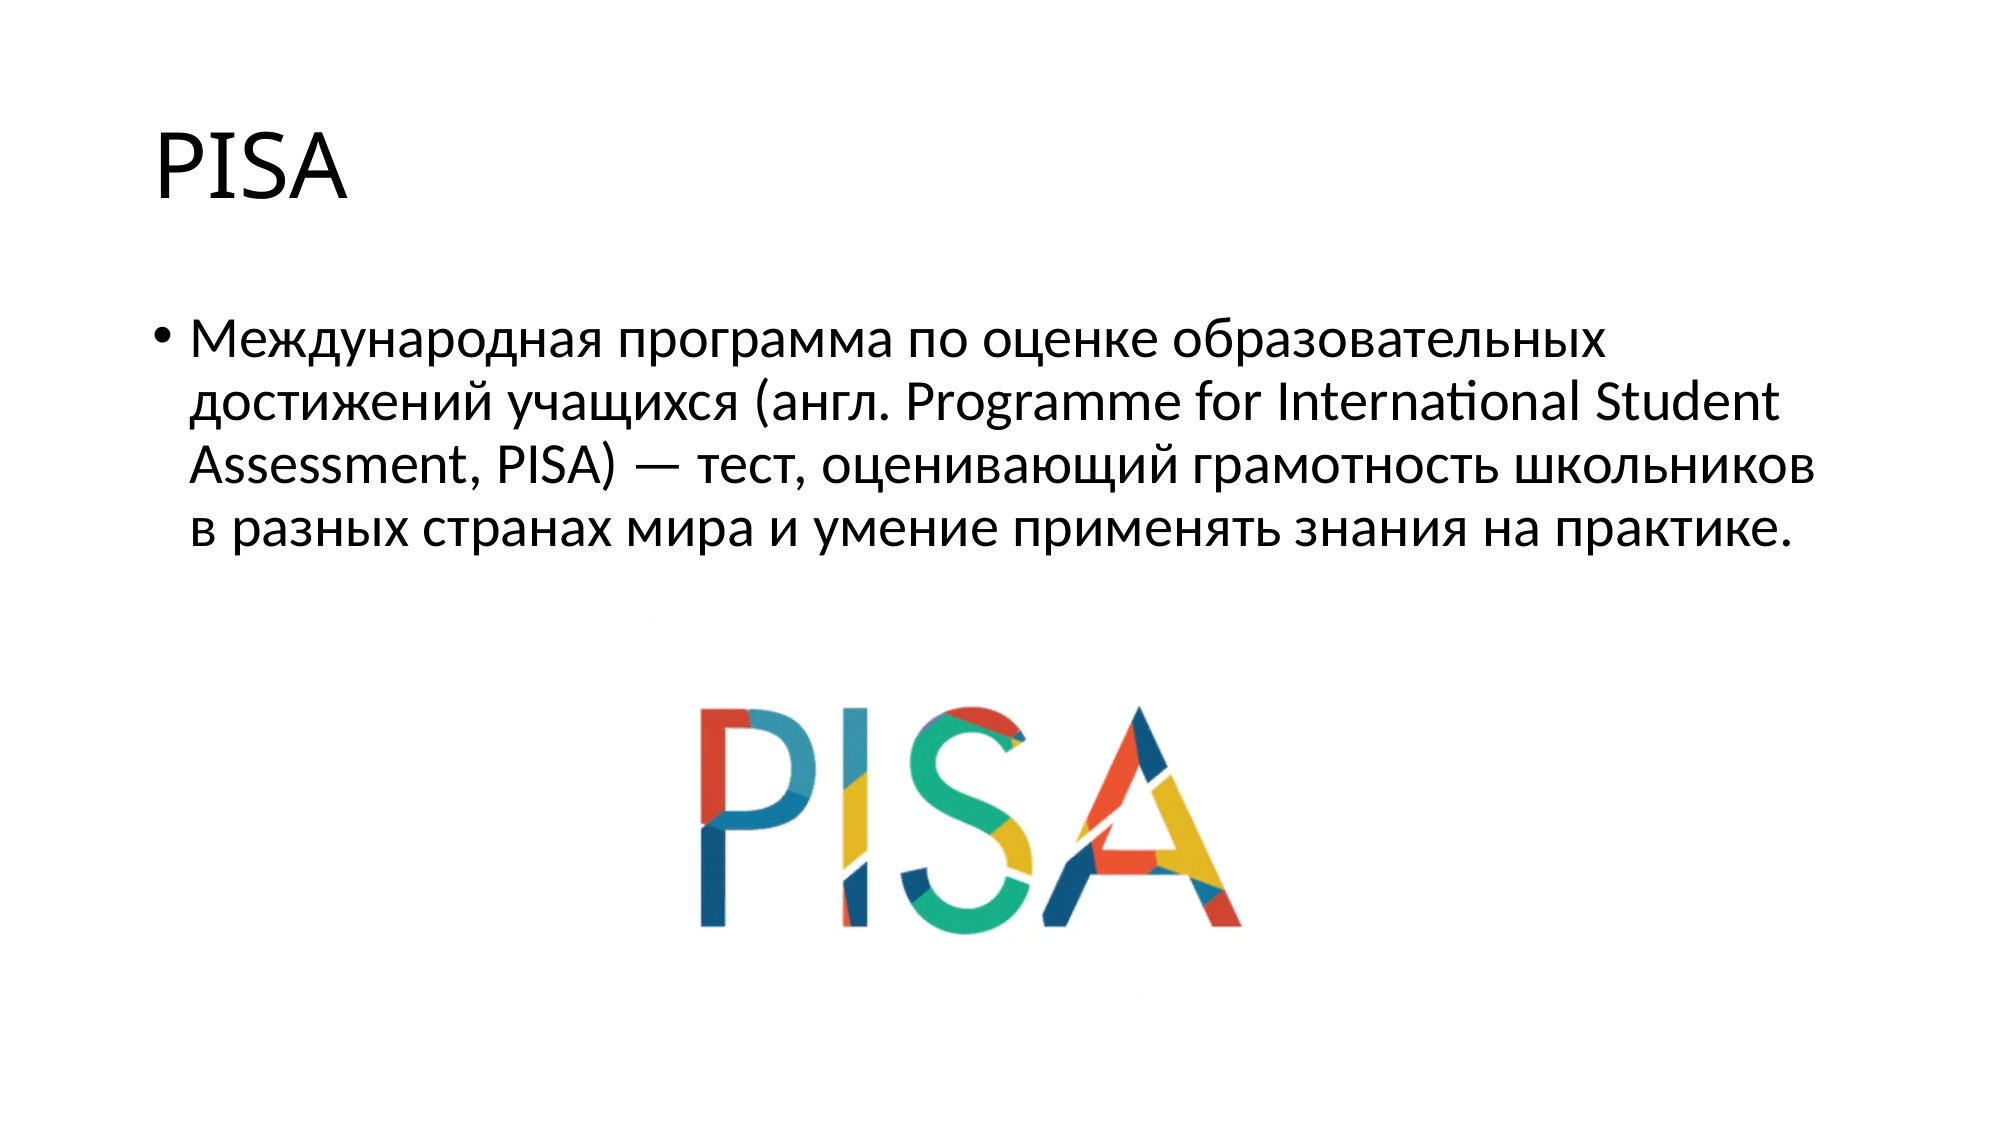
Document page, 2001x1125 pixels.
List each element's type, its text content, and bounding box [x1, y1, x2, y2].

list Международная программа по оценке образовательных достижений учащихся (англ. Programme for International Student Assessment, PISA) — тест, оценивающий грамотность школьников в разных странах мира и умение применять знания на практике. [137, 299, 1863, 1014]
title PISA [137, 59, 1863, 278]
picture [643, 587, 1274, 1057]
